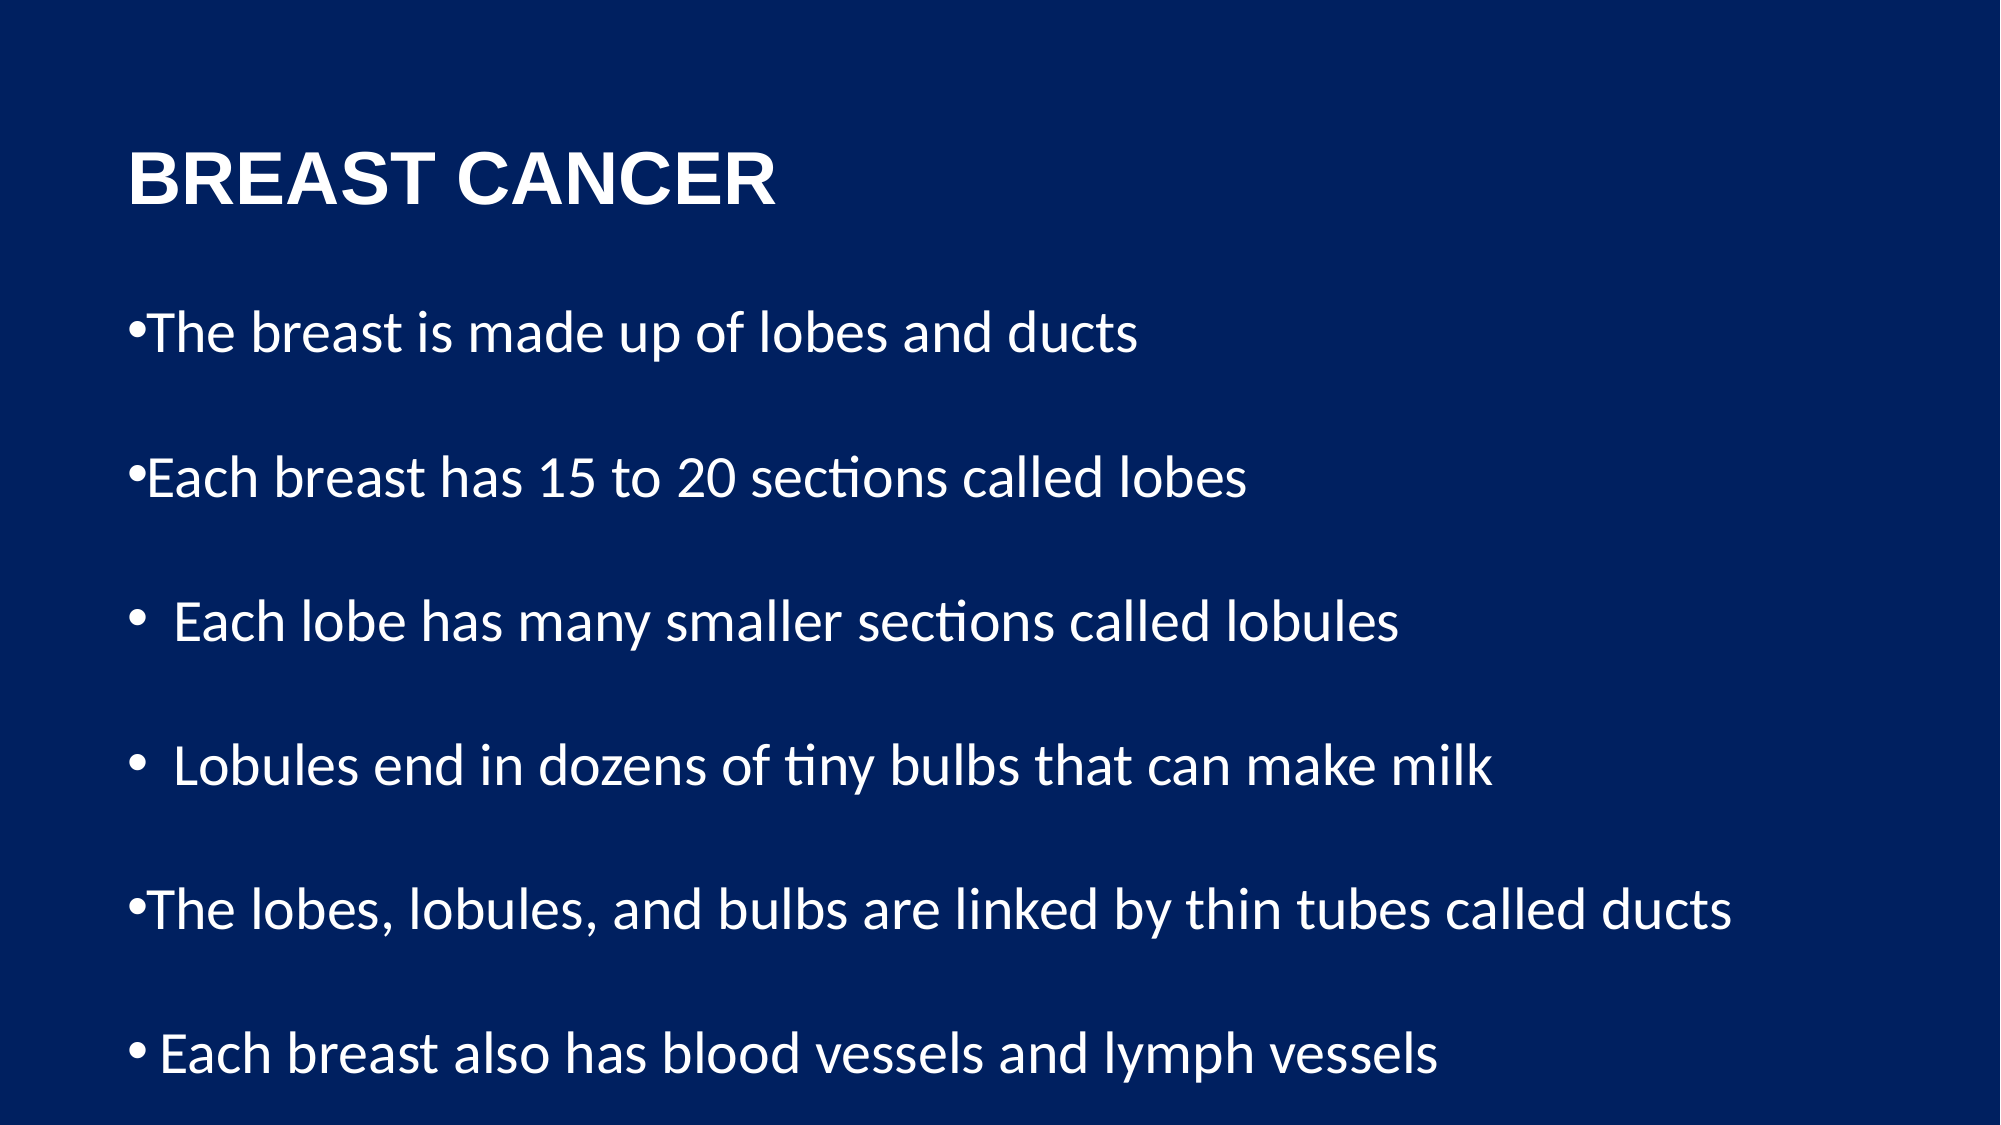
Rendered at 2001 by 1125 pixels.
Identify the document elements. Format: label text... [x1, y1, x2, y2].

list The breast is made up of lobes and ducts Each breast has 15 to 20 sections called lobes Each lobe has many smaller sections called lobules Lobules end in dozens of tiny bulbs that can make milk The lobes, lobules, and bulbs are linked by thin tubes called ducts Each breast also has blood vessels and lymph vessels [112, 285, 1866, 1097]
title Breast Cancer [112, 99, 1775, 285]
